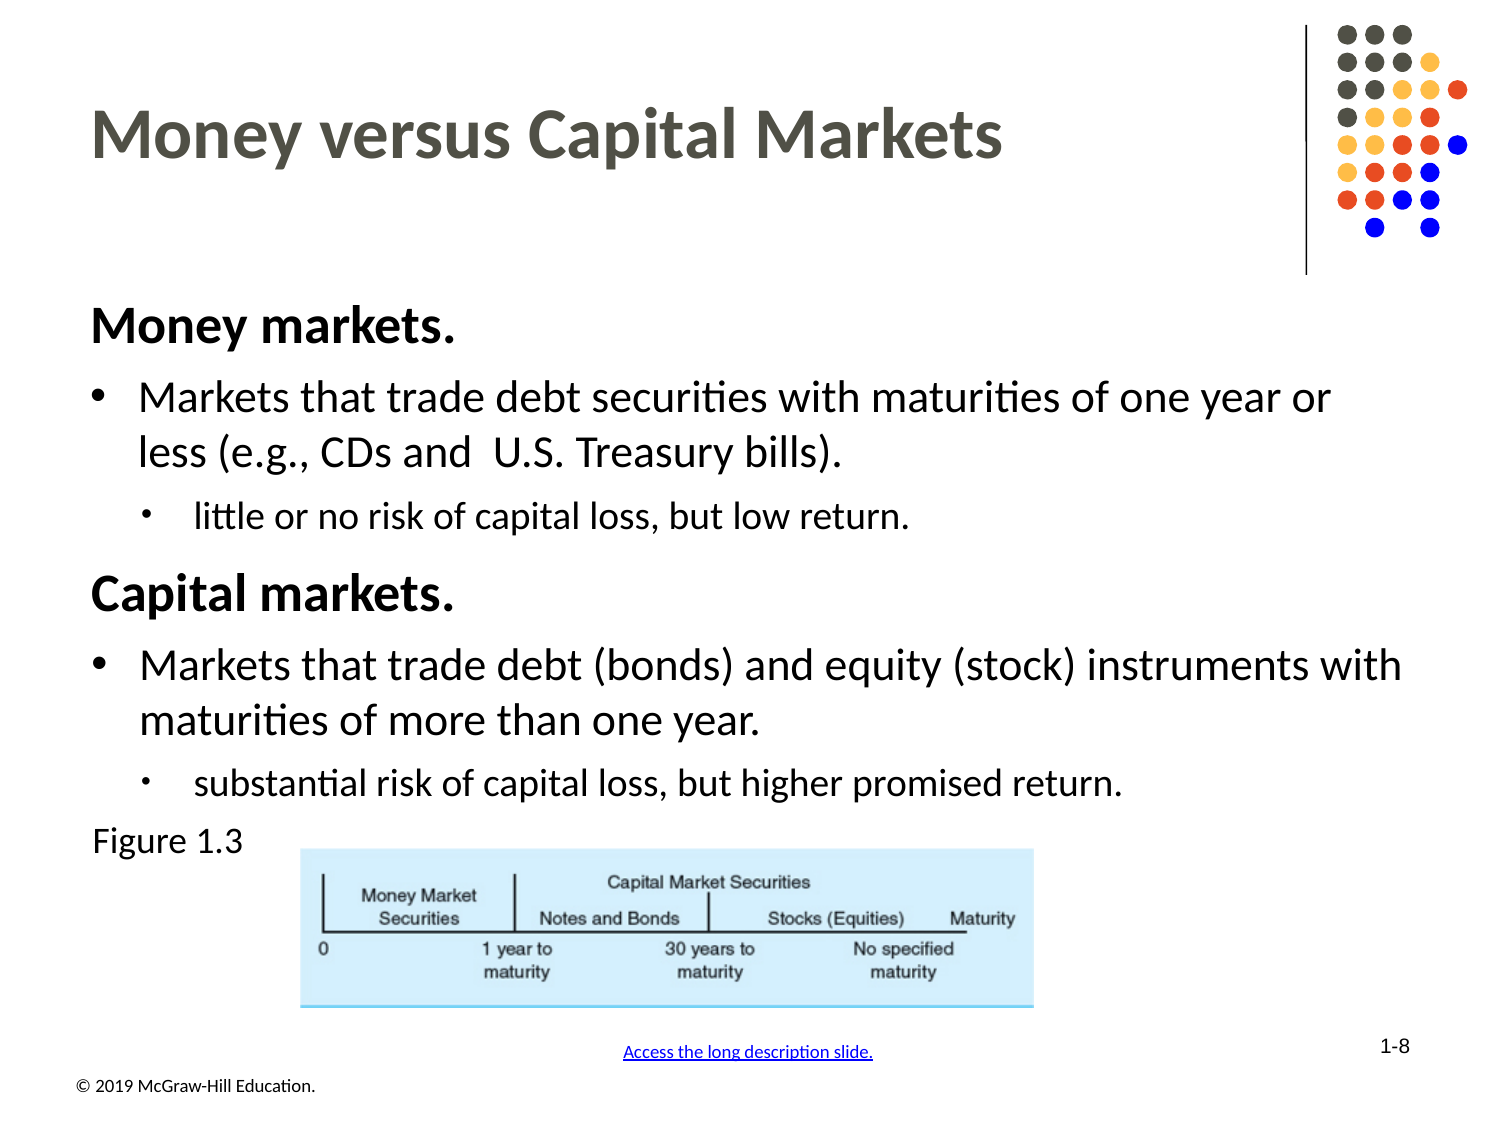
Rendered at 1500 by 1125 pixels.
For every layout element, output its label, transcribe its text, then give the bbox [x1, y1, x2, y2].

title Money versus Capital Markets [75, 44, 1313, 215]
list Figure 1.3 [77, 808, 284, 861]
picture [300, 848, 1034, 1009]
slide_number 1-8 [1074, 1025, 1425, 1100]
list Access the long description slide. [586, 1031, 911, 1074]
list Capital markets. Markets that trade debt (bonds) and equity (stock) instruments with maturities of more than one year. substantial risk of capital loss, but higher promised return. [76, 549, 1427, 808]
list Money markets. Markets that trade debt securities with maturities of one year or less (e.g., C D s and U.S. Treasury bills). little or no risk of capital loss, but low return. [75, 282, 1425, 549]
